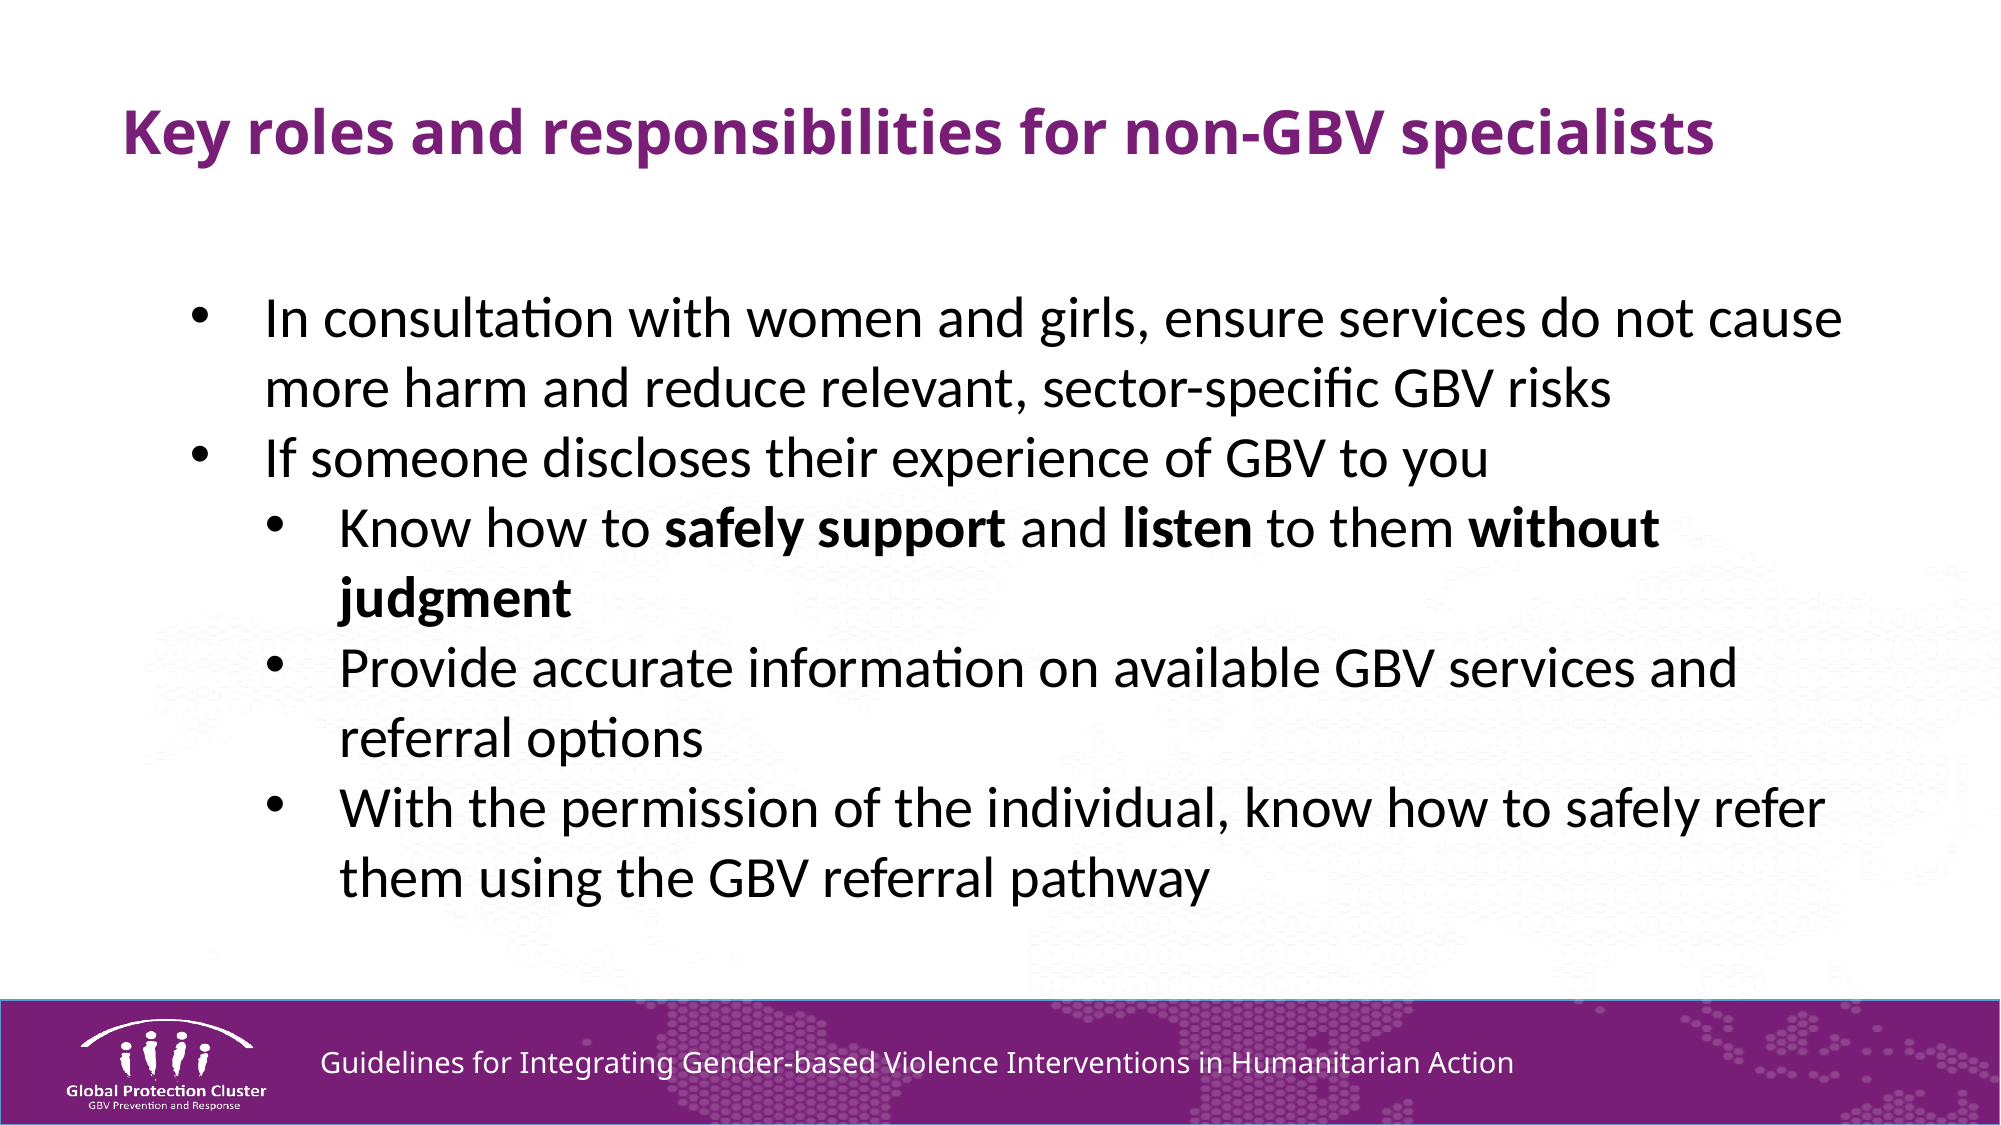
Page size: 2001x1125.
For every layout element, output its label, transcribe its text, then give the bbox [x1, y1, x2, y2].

picture [56, 254, 2001, 1125]
text_box In consultation with women and girls, ensure services do not cause more harm and reduce relevant, sector-specific GBV risks If someone discloses their experience of GBV to you Know how to safely support and listen to them without judgment Provide accurate information on available GBV services and referral options With the permission of the individual, know how to safely refer them using the GBV referral pathway [175, 271, 1902, 917]
title Key roles and responsibilities for non-GBV specialists [106, 94, 1813, 228]
